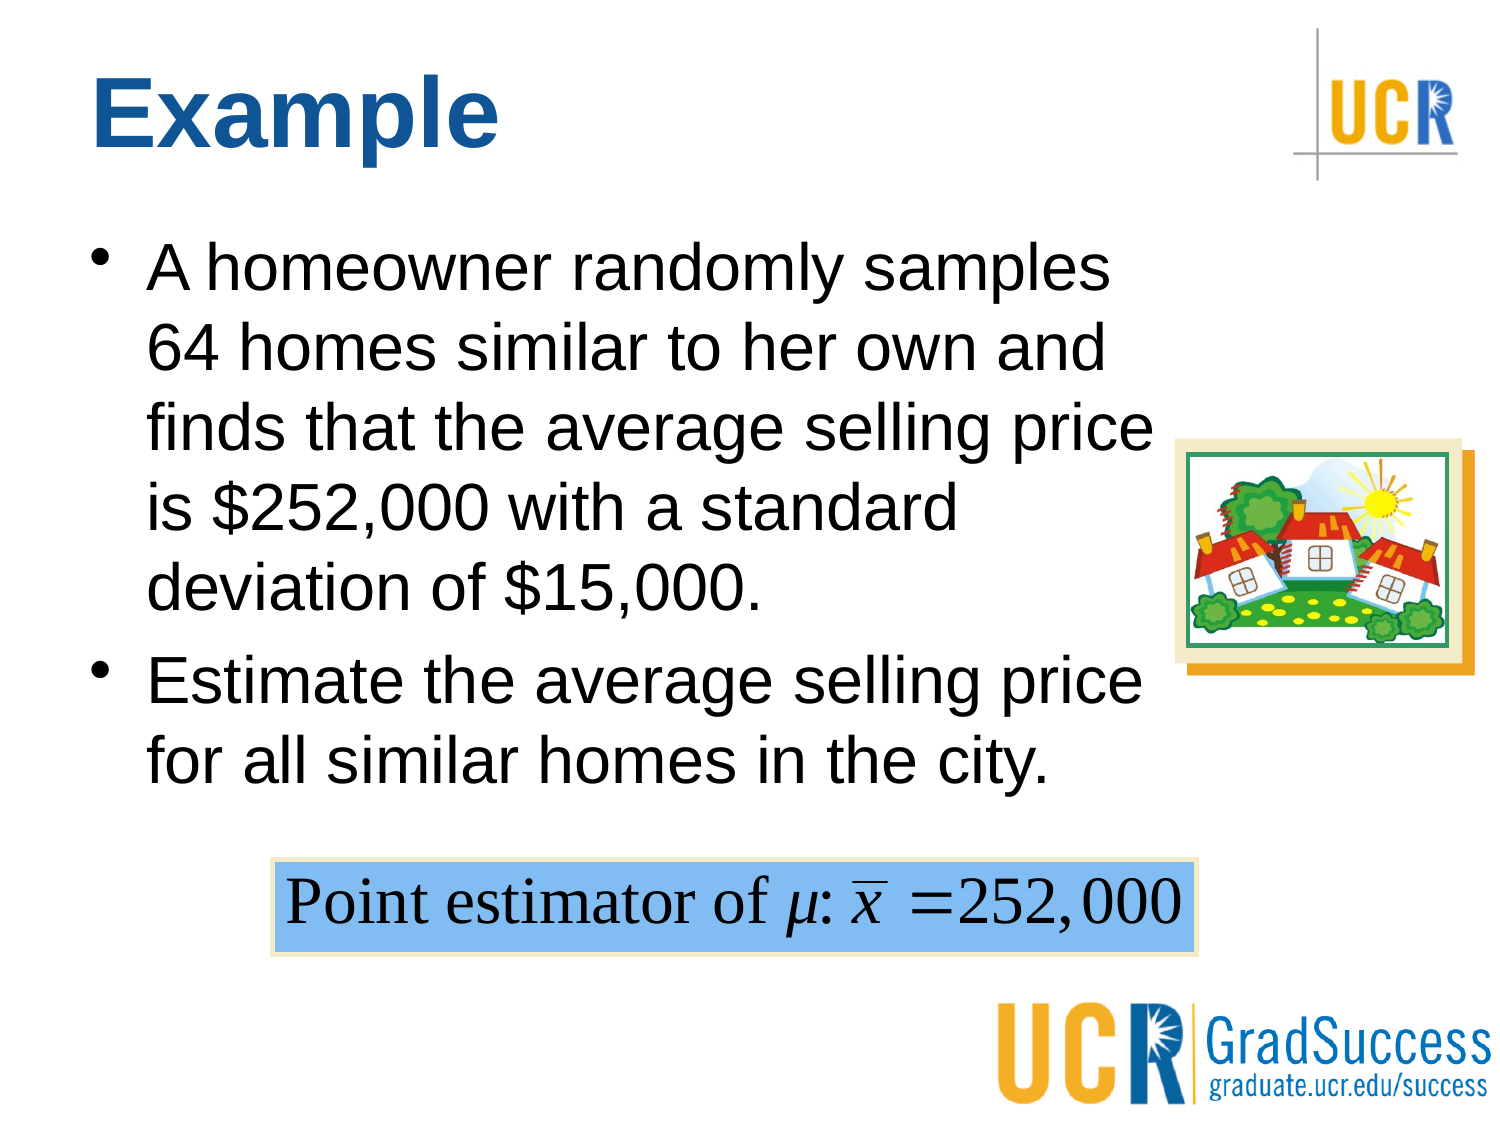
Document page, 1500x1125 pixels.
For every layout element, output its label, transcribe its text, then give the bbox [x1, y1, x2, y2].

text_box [1174, 438, 1463, 664]
title Example [75, 37, 1175, 175]
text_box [274, 861, 1195, 953]
picture [1282, 0, 1500, 196]
text_box A homeowner randomly samples 64 homes similar to her own and finds that the average selling price is $252,000 with a standard deviation of $15,000. Estimate the average selling price for all similar homes in the city. [74, 216, 1188, 844]
